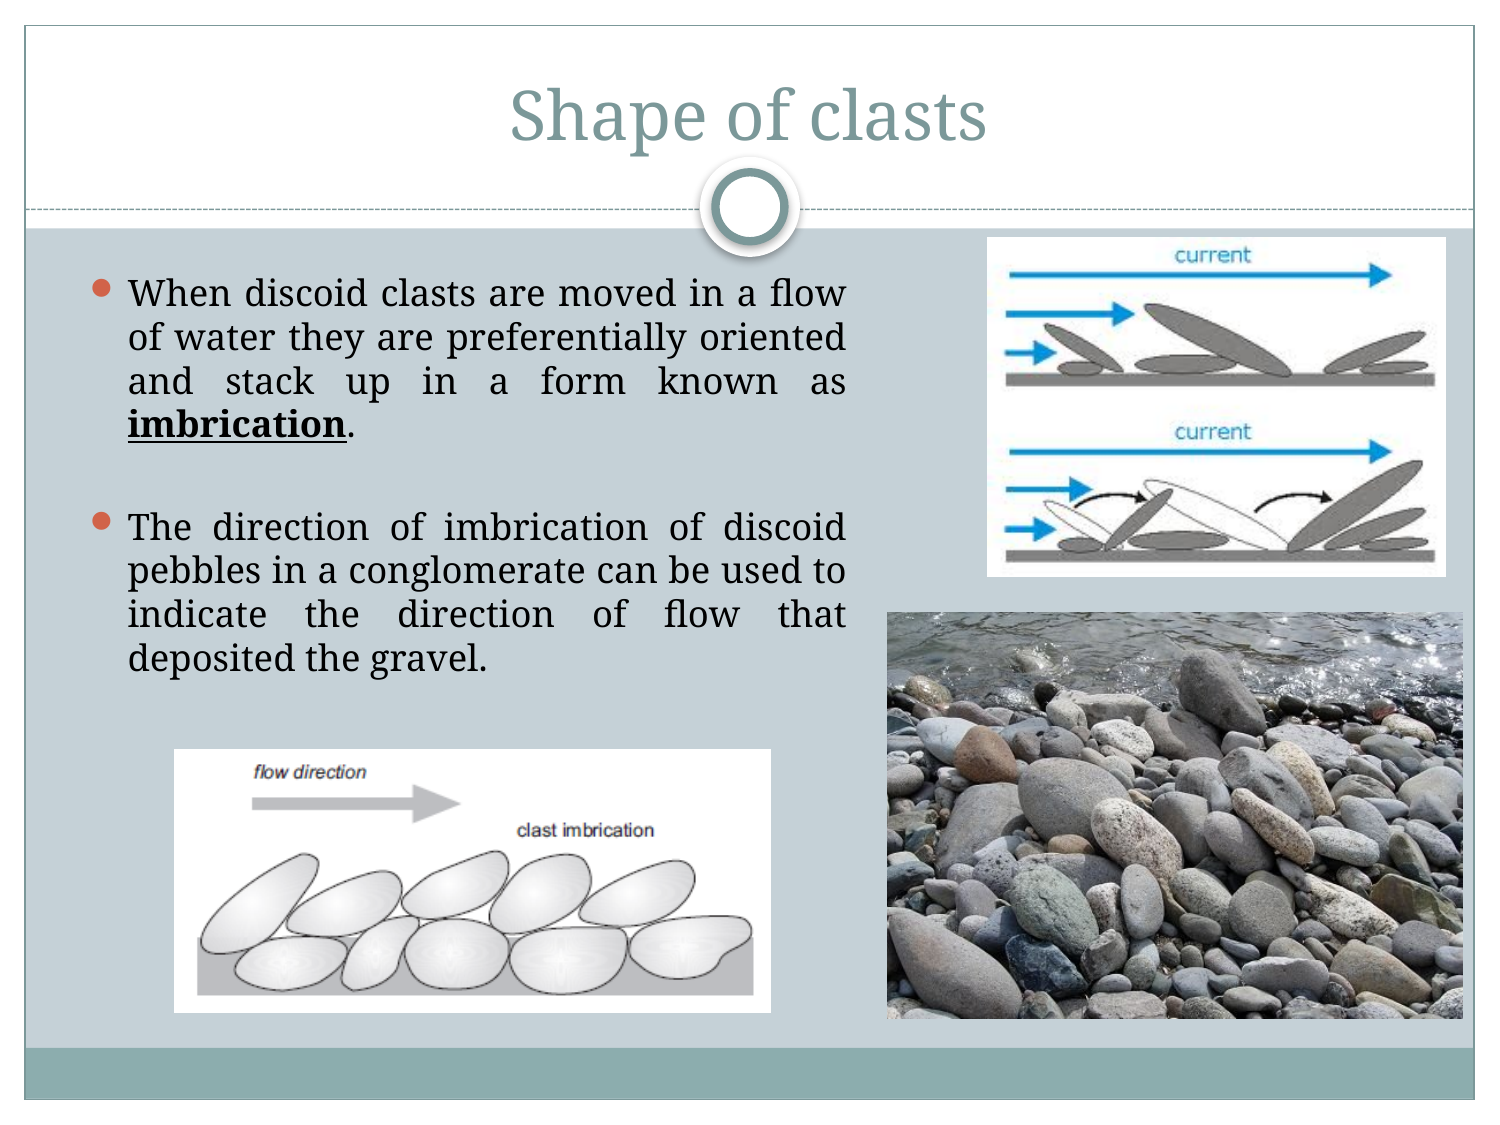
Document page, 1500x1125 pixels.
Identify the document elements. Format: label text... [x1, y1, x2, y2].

picture [887, 612, 1463, 1019]
list When discoid clasts are moved in a flow of water they are preferentially oriented and stack up in a form known as imbrication. The direction of imbrication of discoid pebbles in a conglomerate can be used to indicate the direction of flow that deposited the gravel. [75, 262, 863, 688]
title Shape of clasts [49, 37, 1450, 162]
picture [174, 749, 771, 1013]
picture [987, 237, 1447, 577]
